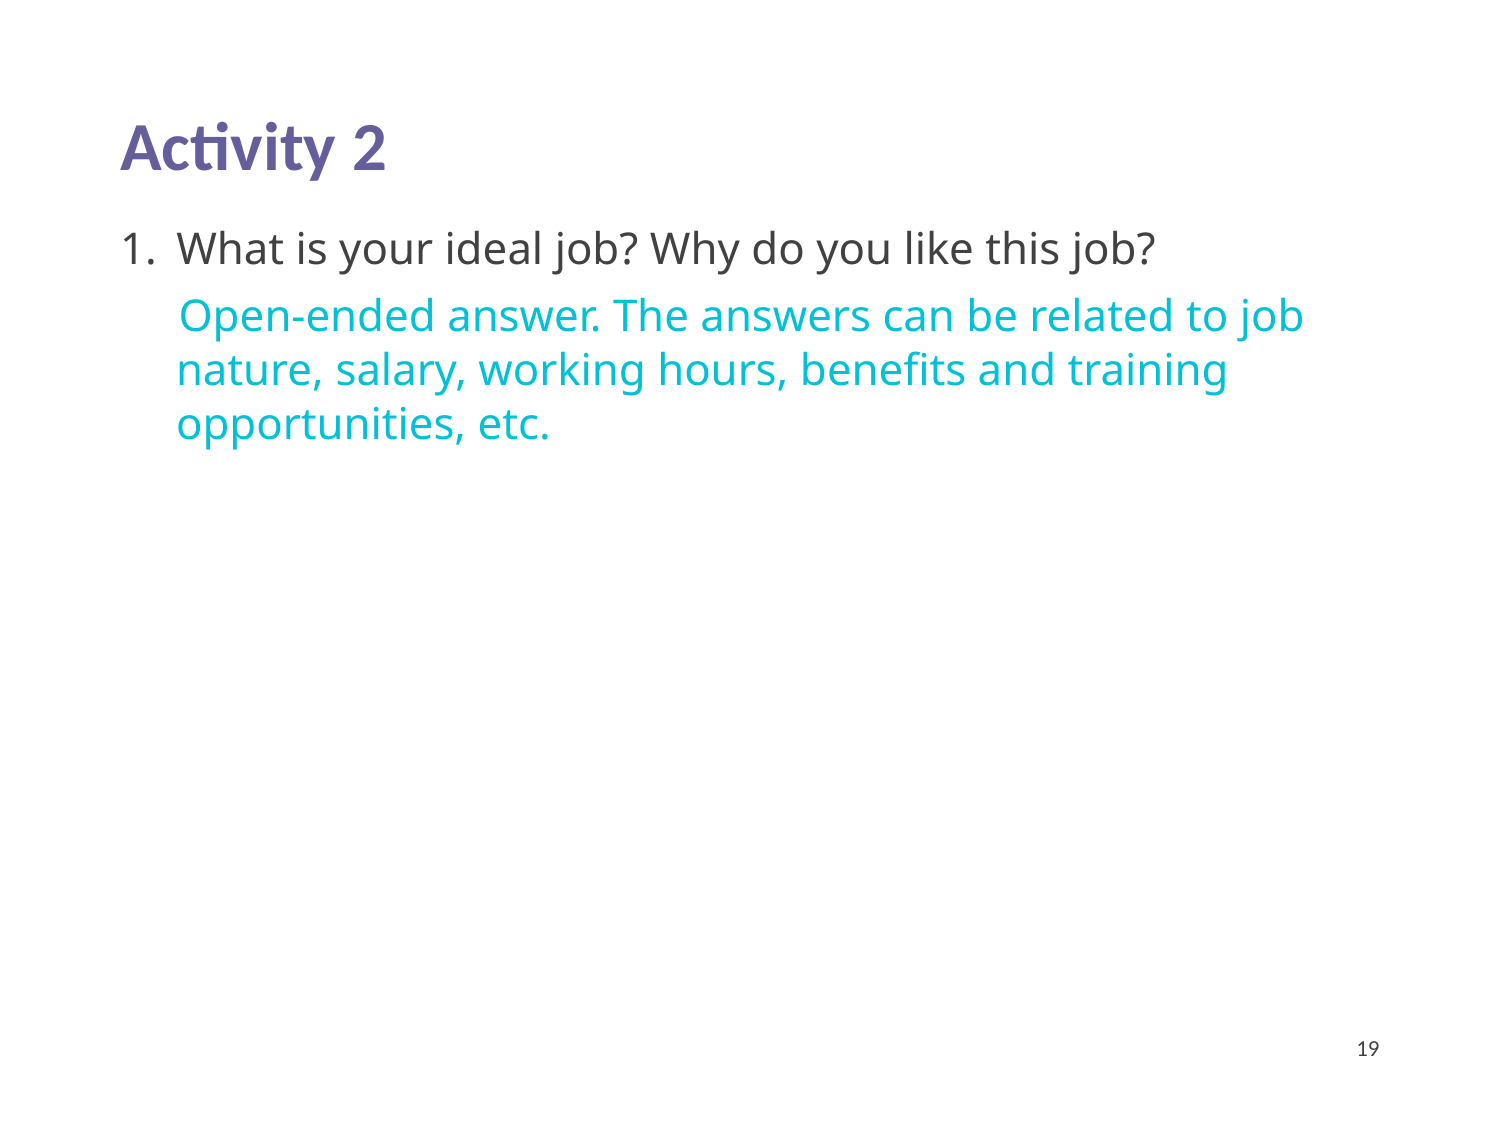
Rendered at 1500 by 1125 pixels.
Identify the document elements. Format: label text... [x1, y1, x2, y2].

slide_number 19 [1353, 1035, 1381, 1062]
list Activity 2 [119, 113, 1382, 215]
list What is your ideal job? Why do you like this job? Open-ended answer. The answers can be related to job nature, salary, working hours, benefits and training opportunities, etc. [119, 218, 1381, 813]
